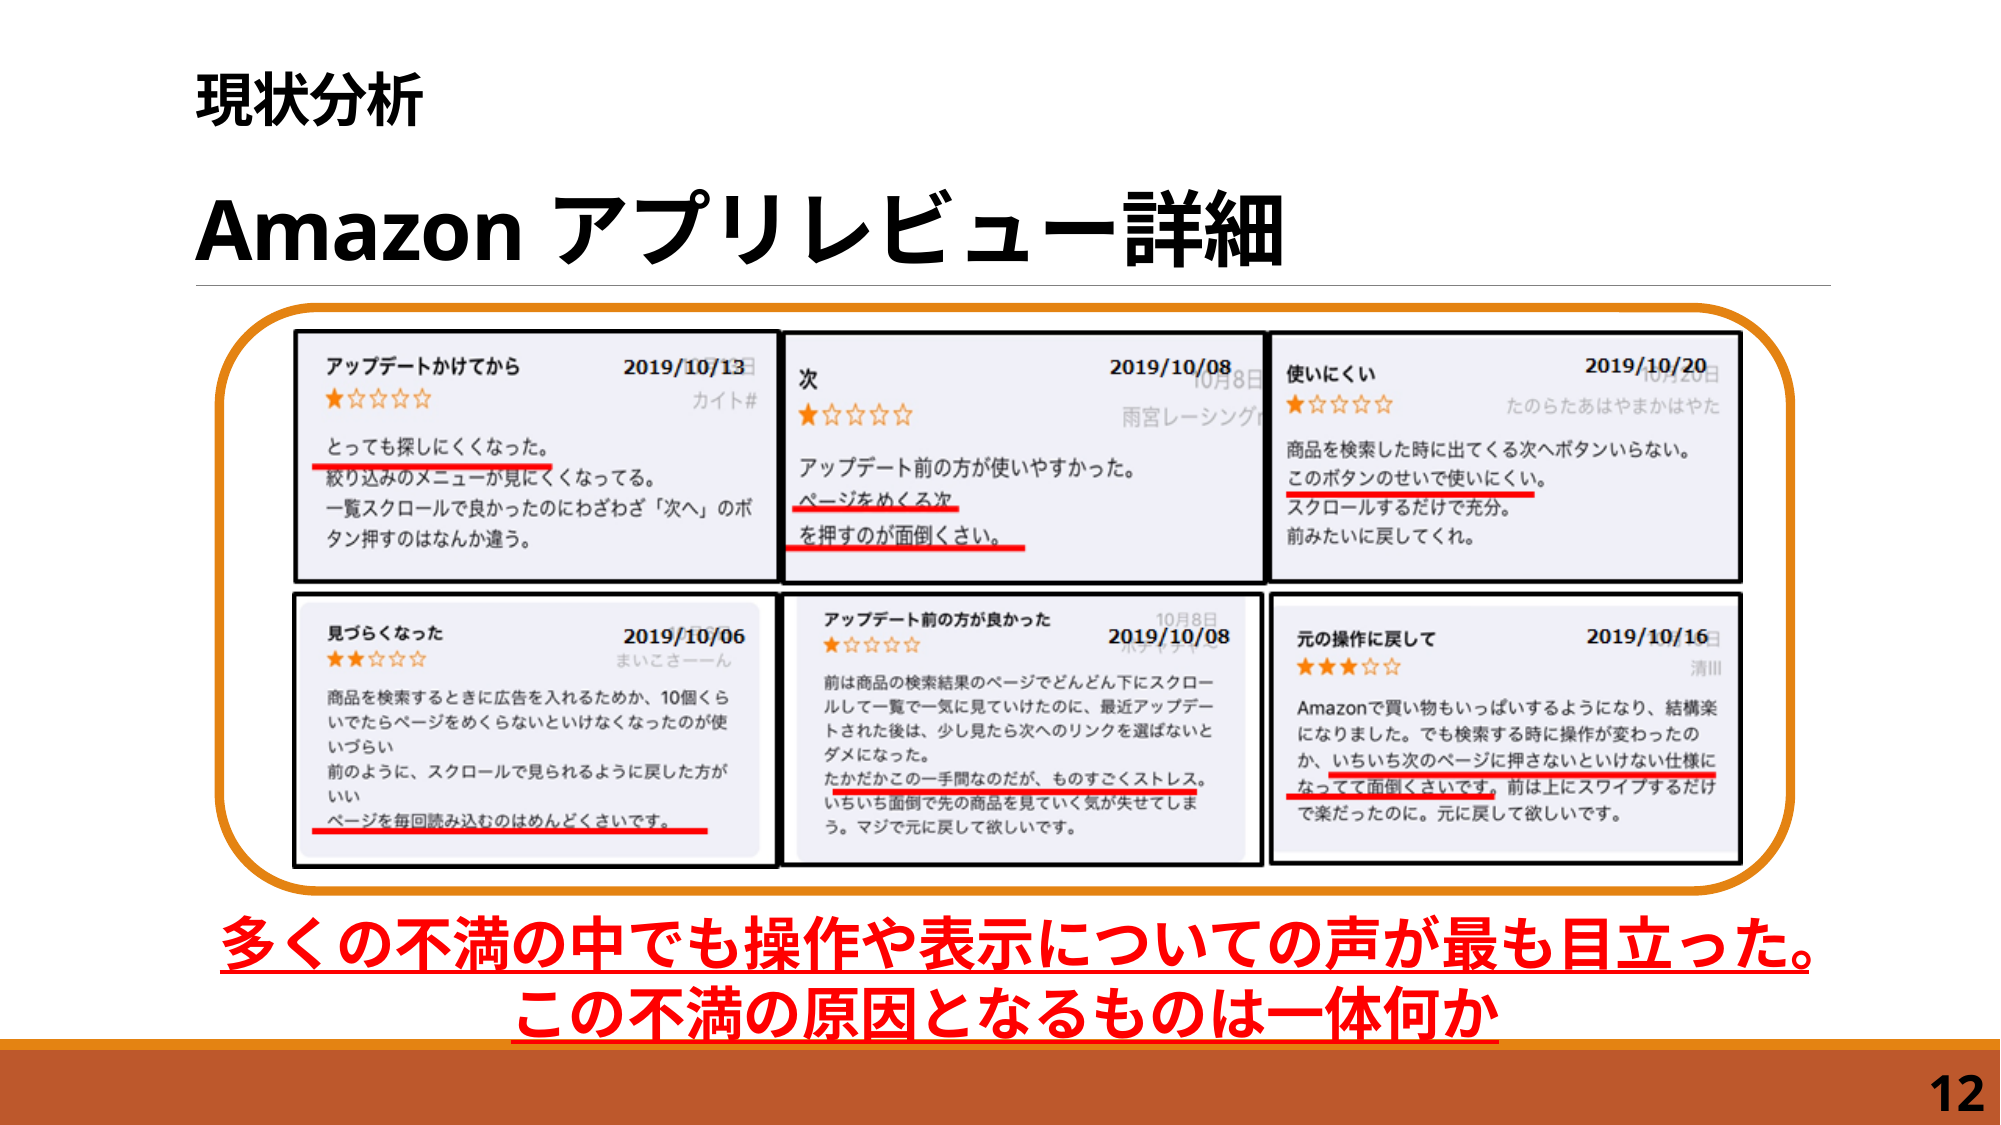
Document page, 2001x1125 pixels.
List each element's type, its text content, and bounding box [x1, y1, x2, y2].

text_box [218, 306, 1792, 893]
title 現状分析 Amazonアプリレビュー詳細 [180, 47, 1830, 285]
text_box 多くの不満の中でも操作や表示についての声が最も目立った。 この不満の原因となるものは一体何か [195, 900, 1815, 1055]
slide_number 12 [1784, 1065, 2000, 1125]
picture [292, 329, 1744, 870]
